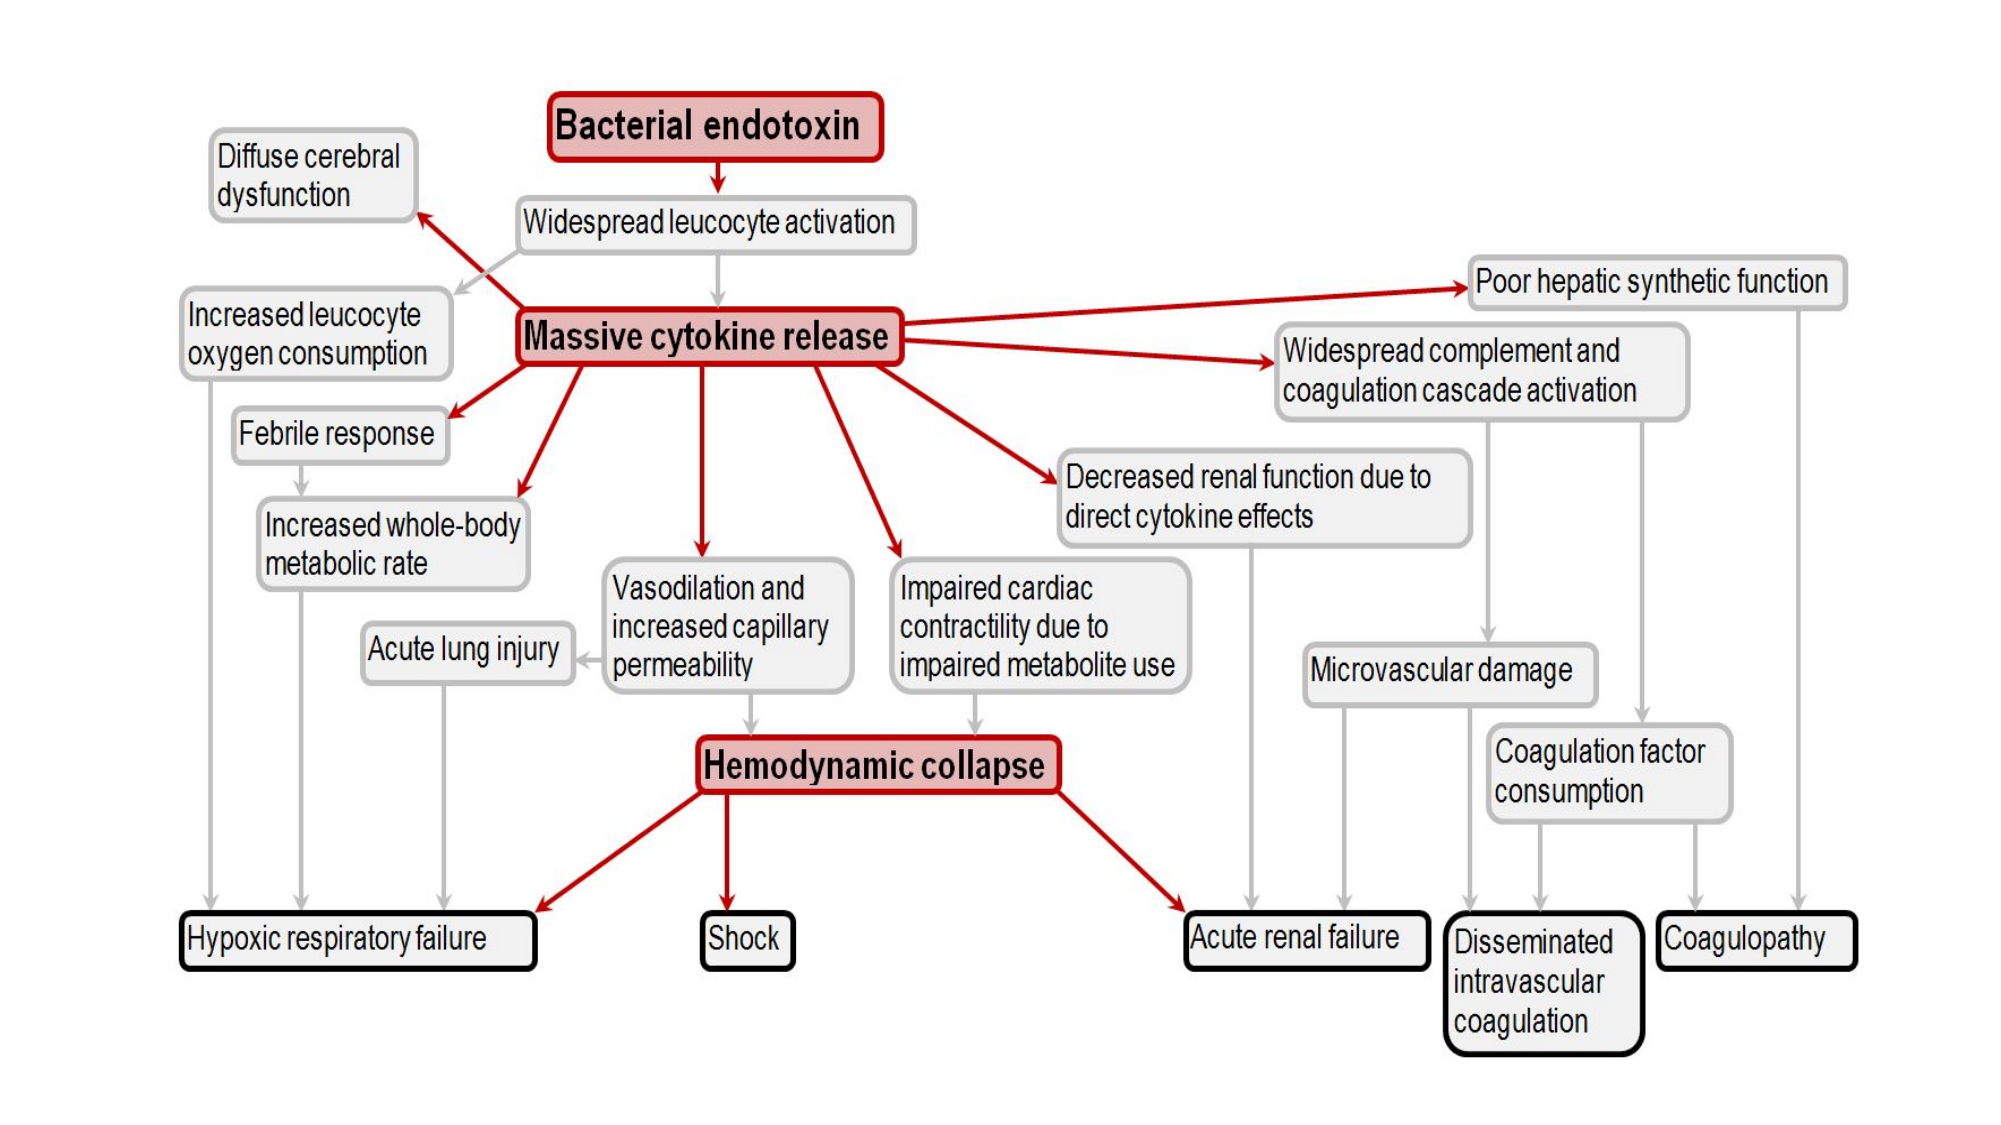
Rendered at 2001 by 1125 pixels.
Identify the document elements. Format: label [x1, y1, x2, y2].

list [137, 59, 1863, 1066]
